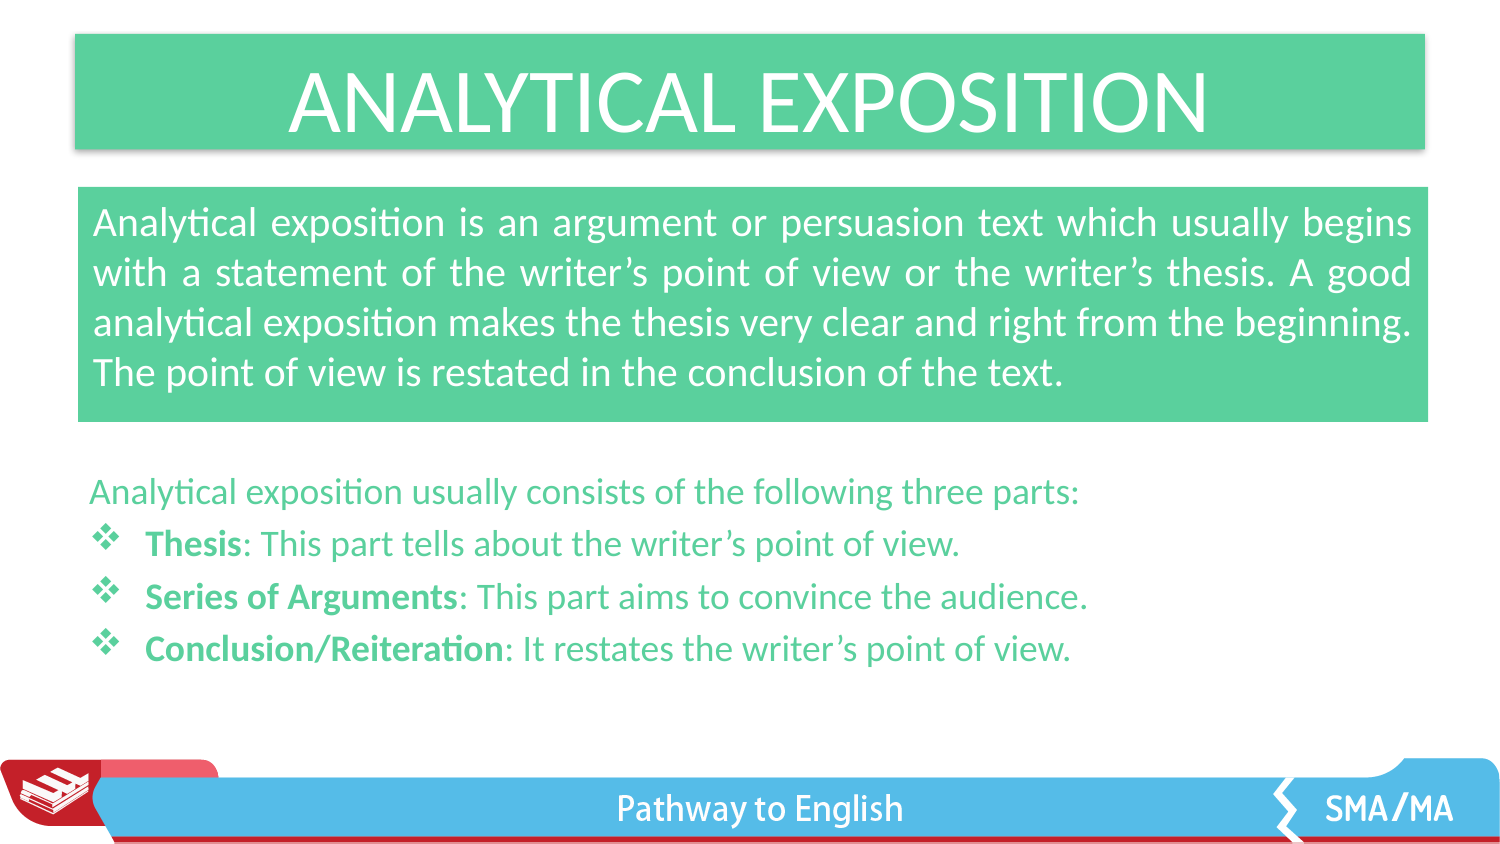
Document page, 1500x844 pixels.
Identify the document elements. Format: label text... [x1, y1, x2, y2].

text_box Analytical exposition usually consists of the following three parts: Thesis: This part tells about the writer’s point of view. Series of Arguments: This part aims to convince the audience. Conclusion/Reiteration: It restates the writer’s point of view. [74, 459, 1425, 710]
title ANALYTICAL EXPOSITION [75, 33, 1425, 150]
picture [0, 758, 1500, 844]
list Analytical exposition is an argument or persuasion text which usually begins with a statement of the writer’s point of view or the writer’s thesis. A good analytical exposition makes the thesis very clear and right from the beginning. The point of view is restated in the conclusion of the text. [78, 186, 1429, 422]
